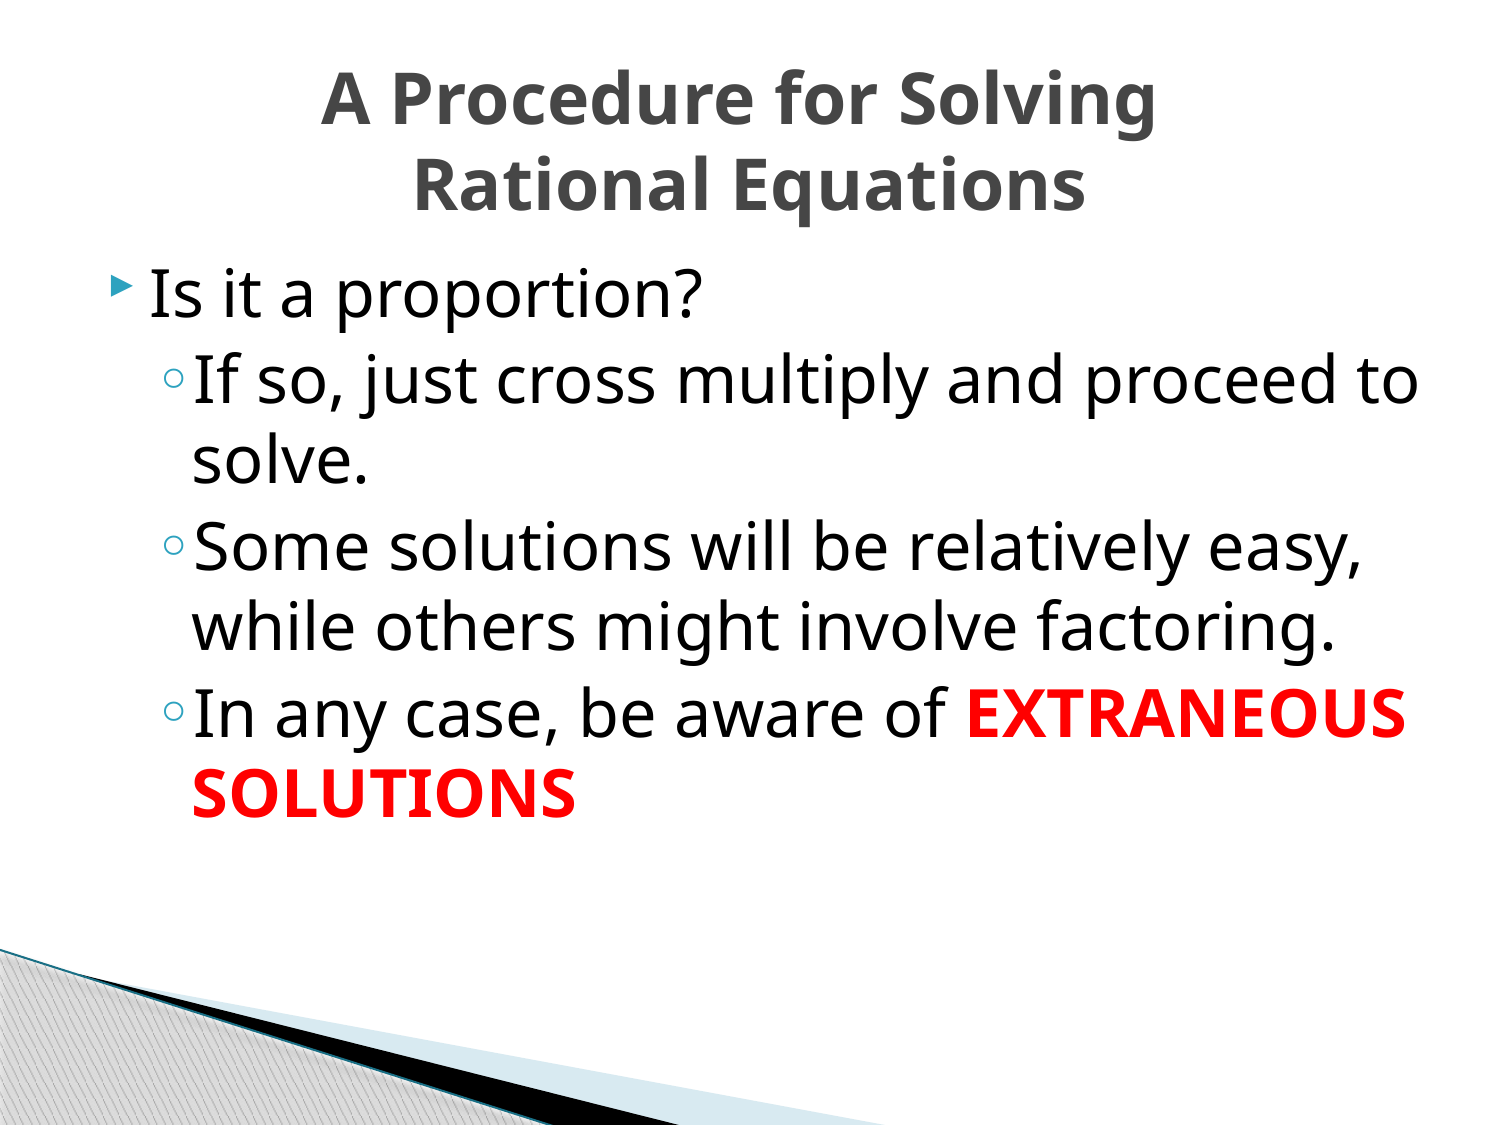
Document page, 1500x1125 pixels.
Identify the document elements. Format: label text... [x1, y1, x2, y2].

title A Procedure for Solving Rational Equations [75, 45, 1425, 233]
list Is it a proportion? If so, just cross multiply and proceed to solve. Some solutions will be relatively easy, while others might involve factoring. In any case, be aware of EXTRANEOUS SOLUTIONS [75, 243, 1450, 975]
